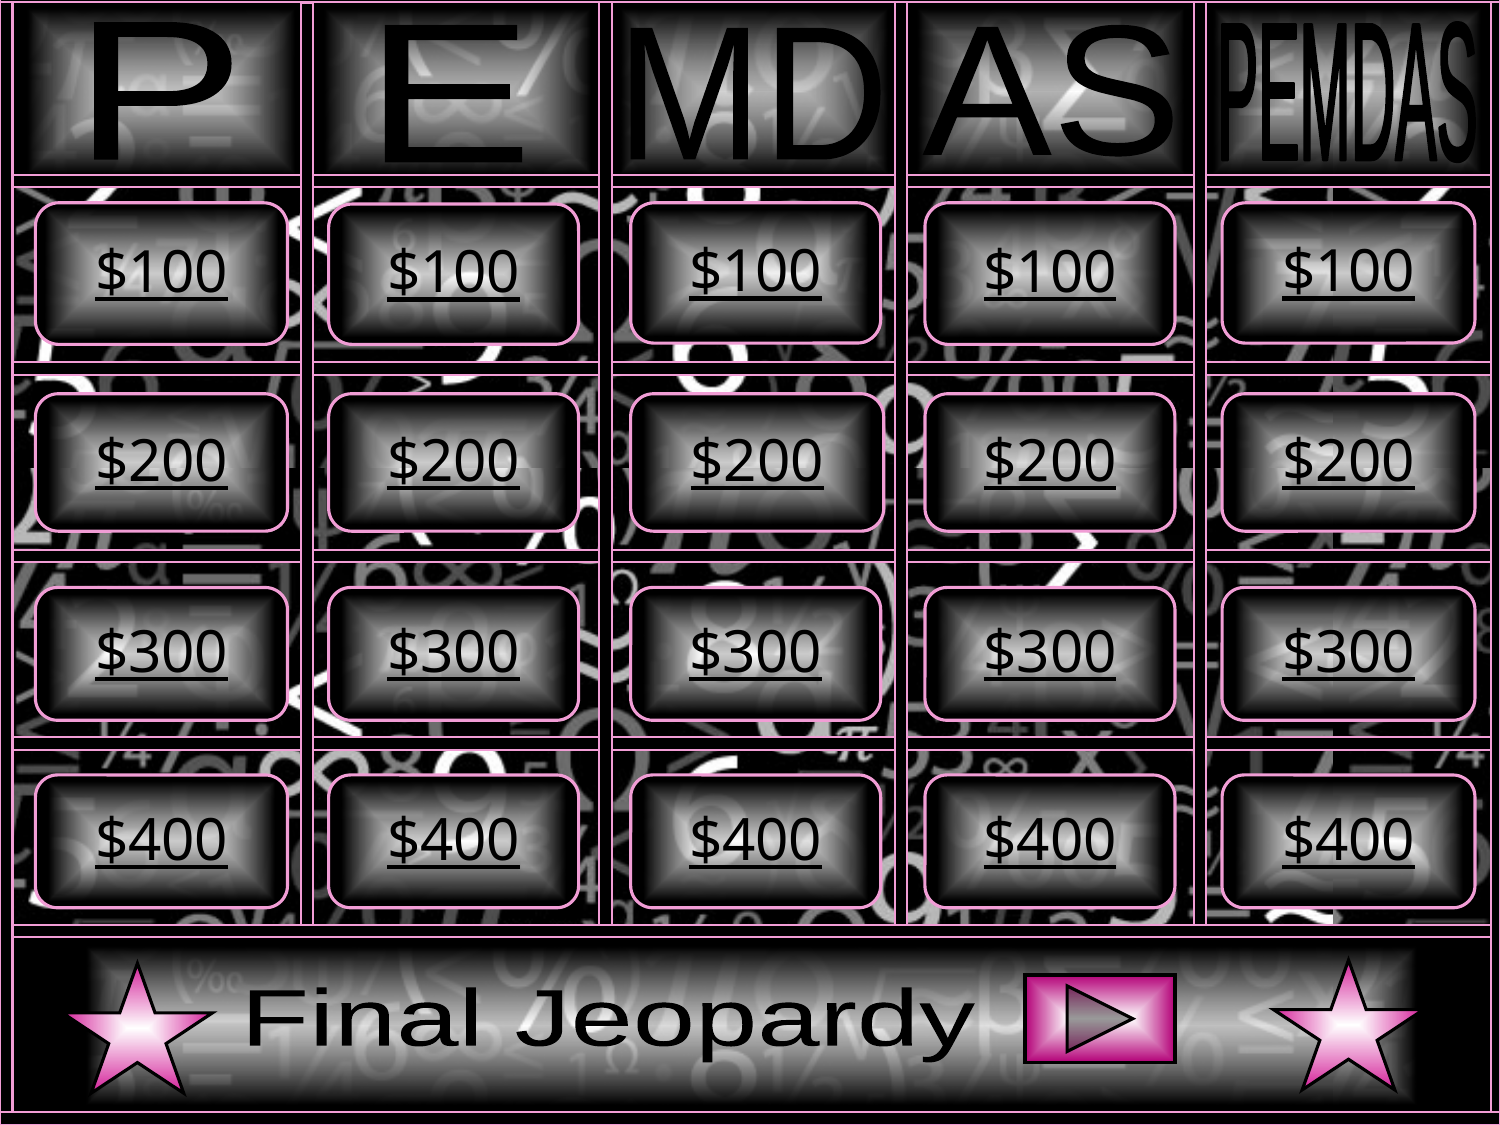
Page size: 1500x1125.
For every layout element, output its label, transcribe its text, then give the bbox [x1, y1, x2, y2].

text_box [315, 735, 597, 752]
text_box [1489, 4, 1500, 1114]
text_box $100 [35, 202, 288, 345]
picture [909, 377, 1192, 548]
text_box [15, 939, 1489, 1110]
text_box $200 [35, 393, 288, 532]
text_box [315, 548, 597, 564]
text_box $200 [1222, 393, 1475, 532]
picture [15, 564, 299, 735]
text_box [0, 4, 15, 1114]
text_box [597, 4, 614, 927]
text_box $100 [924, 202, 1175, 345]
text_box $300 [924, 587, 1175, 721]
text_box $400 [924, 774, 1175, 908]
picture [614, 189, 893, 360]
text_box [15, 360, 299, 377]
text_box [614, 548, 893, 564]
picture [614, 377, 893, 548]
text_box $100 [630, 202, 881, 344]
text_box [0, 1110, 1500, 1125]
table_header [909, 4, 1192, 173]
picture [1208, 564, 1489, 735]
text_box $100 [1222, 202, 1475, 344]
text_box [0, 0, 1500, 4]
picture [909, 189, 1192, 360]
picture [614, 752, 893, 923]
picture [15, 189, 299, 360]
picture [15, 752, 299, 923]
text_box $400 [1222, 774, 1475, 908]
picture [15, 377, 299, 548]
picture [315, 377, 597, 548]
table_header [614, 4, 893, 173]
text_box $100 [328, 204, 579, 345]
text_box [62, 963, 213, 1094]
picture [614, 564, 893, 735]
text_box [299, 4, 315, 927]
picture [315, 752, 597, 923]
text_box $300 [1222, 587, 1475, 721]
text_box [909, 173, 1192, 189]
text_box [614, 735, 893, 752]
picture [315, 189, 597, 360]
picture [1208, 377, 1489, 548]
text_box [1192, 4, 1208, 927]
text_box [1024, 974, 1175, 1063]
picture [315, 564, 597, 735]
text_box $300 [35, 587, 288, 721]
text_box [15, 923, 1489, 939]
table_header [315, 4, 597, 173]
text_box $400 [630, 774, 881, 908]
text_box [1208, 735, 1489, 752]
text_box $200 [328, 393, 579, 532]
text_box $400 [35, 774, 288, 908]
text_box [15, 173, 299, 189]
text_box [909, 735, 1192, 752]
text_box $200 [630, 393, 884, 532]
text_box [1208, 548, 1489, 564]
text_box [1208, 173, 1489, 189]
picture [909, 752, 1192, 923]
text_box [15, 735, 299, 752]
text_box [893, 4, 909, 927]
table_header [15, 4, 299, 173]
table_header [1208, 4, 1489, 173]
text_box [315, 173, 597, 189]
text_box [909, 360, 1192, 377]
text_box [614, 360, 893, 377]
text_box [909, 548, 1192, 564]
text_box $400 [328, 774, 579, 908]
text_box [1208, 360, 1489, 377]
text_box $200 [924, 393, 1175, 532]
text_box [614, 173, 893, 189]
picture [909, 564, 1192, 735]
picture [1208, 752, 1489, 923]
text_box [15, 548, 299, 564]
text_box [1273, 960, 1424, 1090]
picture [1208, 189, 1489, 360]
text_box $300 [328, 587, 579, 721]
text_box [315, 360, 597, 377]
text_box $300 [630, 587, 881, 721]
